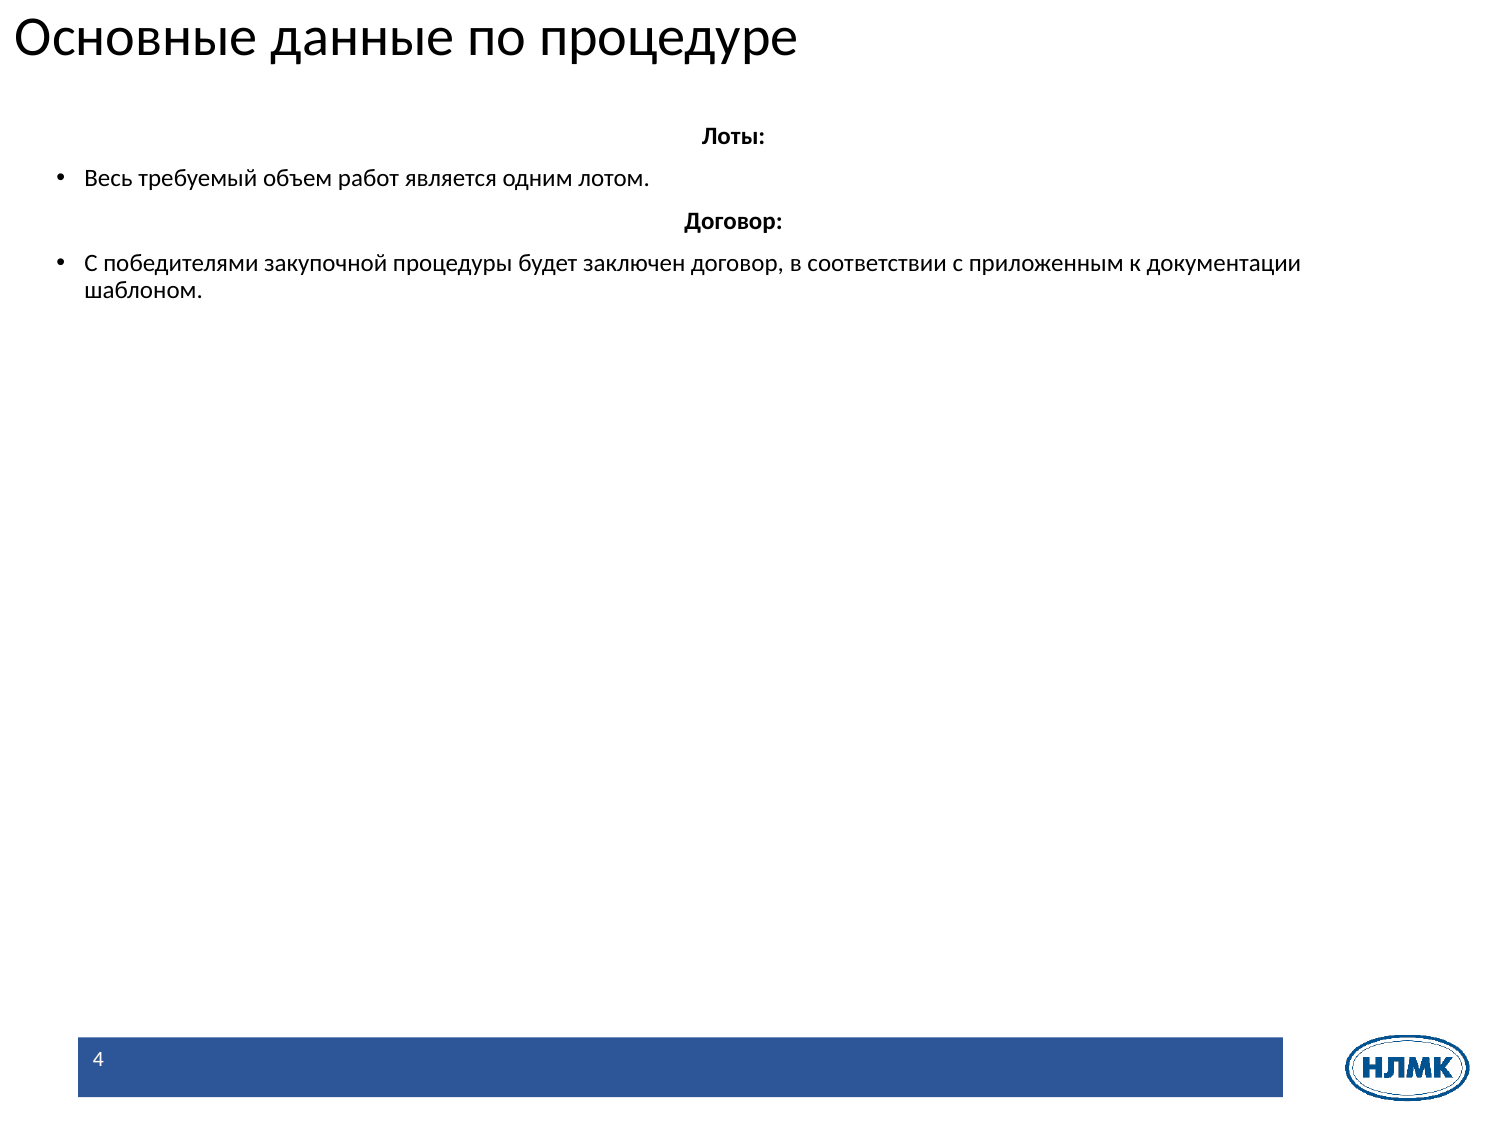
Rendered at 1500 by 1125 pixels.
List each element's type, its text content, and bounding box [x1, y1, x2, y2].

text_box Основные данные по процедуре [0, 0, 1500, 102]
list Лоты: Весь требуемый объем работ является одним лотом. Договор: С победителями закупочной процедуры будет заключен договор, в соответствии с приложенным к документации шаблоном. [41, 102, 1427, 972]
picture [1327, 1011, 1487, 1124]
